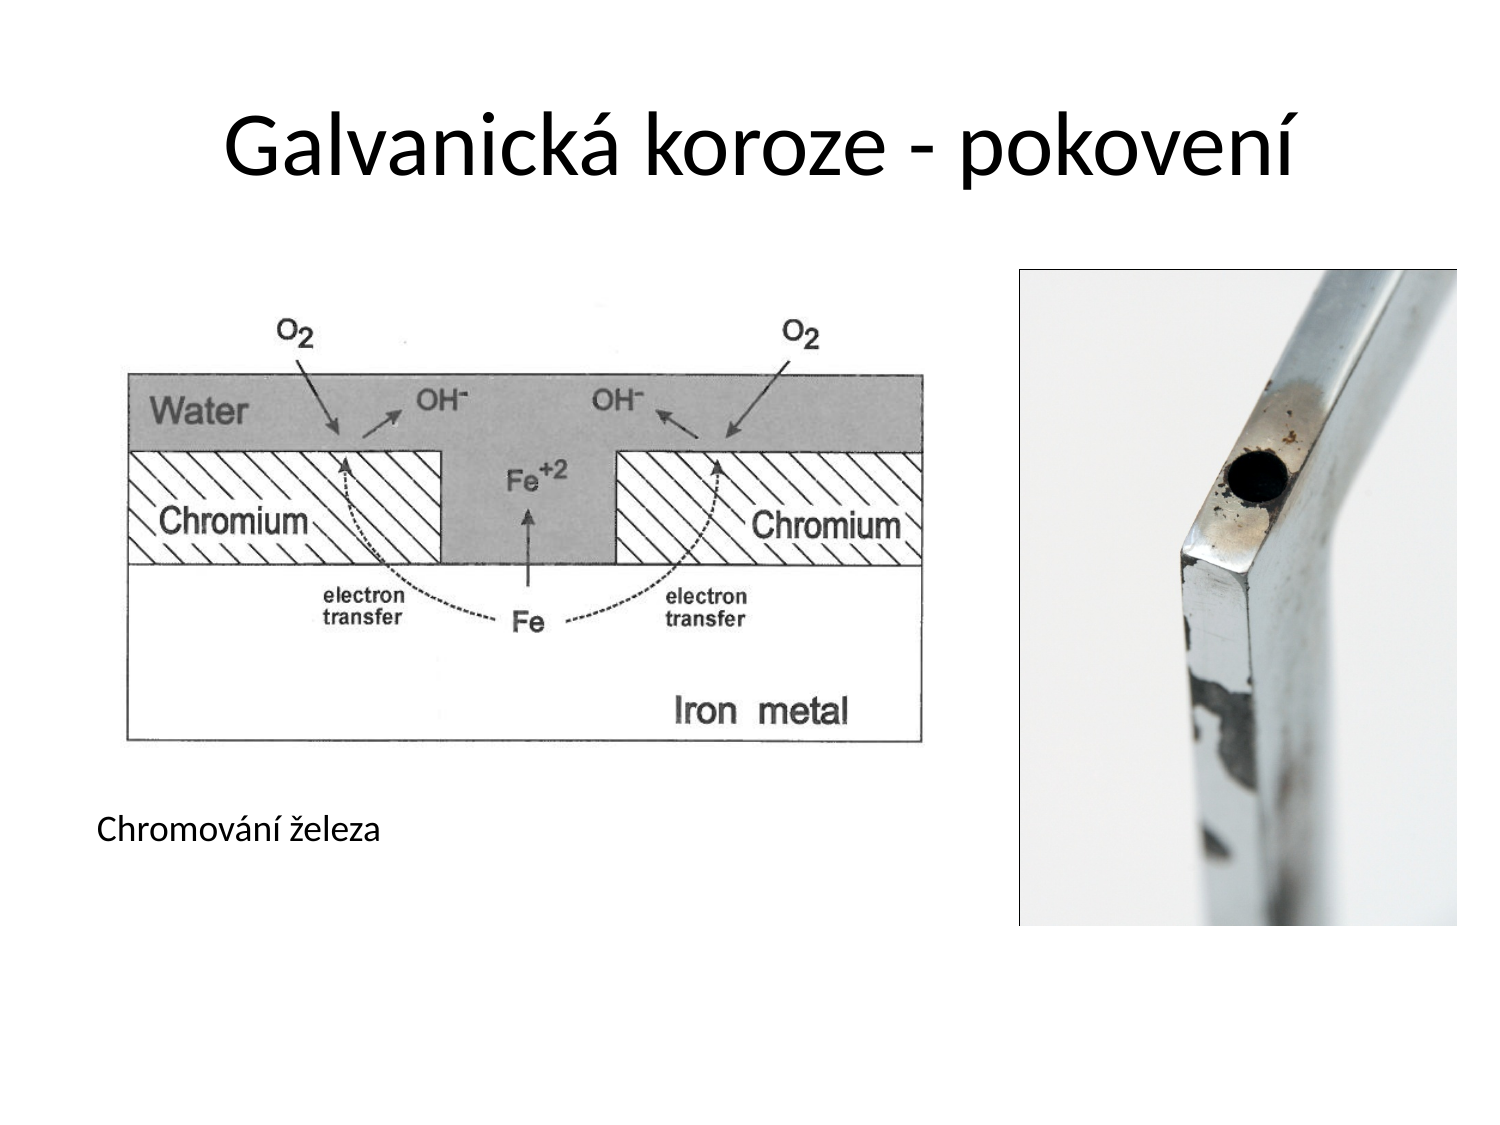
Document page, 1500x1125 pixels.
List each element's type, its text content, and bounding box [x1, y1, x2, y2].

title Galvanická koroze - pokovení [75, 45, 1425, 233]
picture [1019, 269, 1457, 927]
text_box Chromování železa [82, 796, 797, 857]
picture [93, 269, 950, 767]
